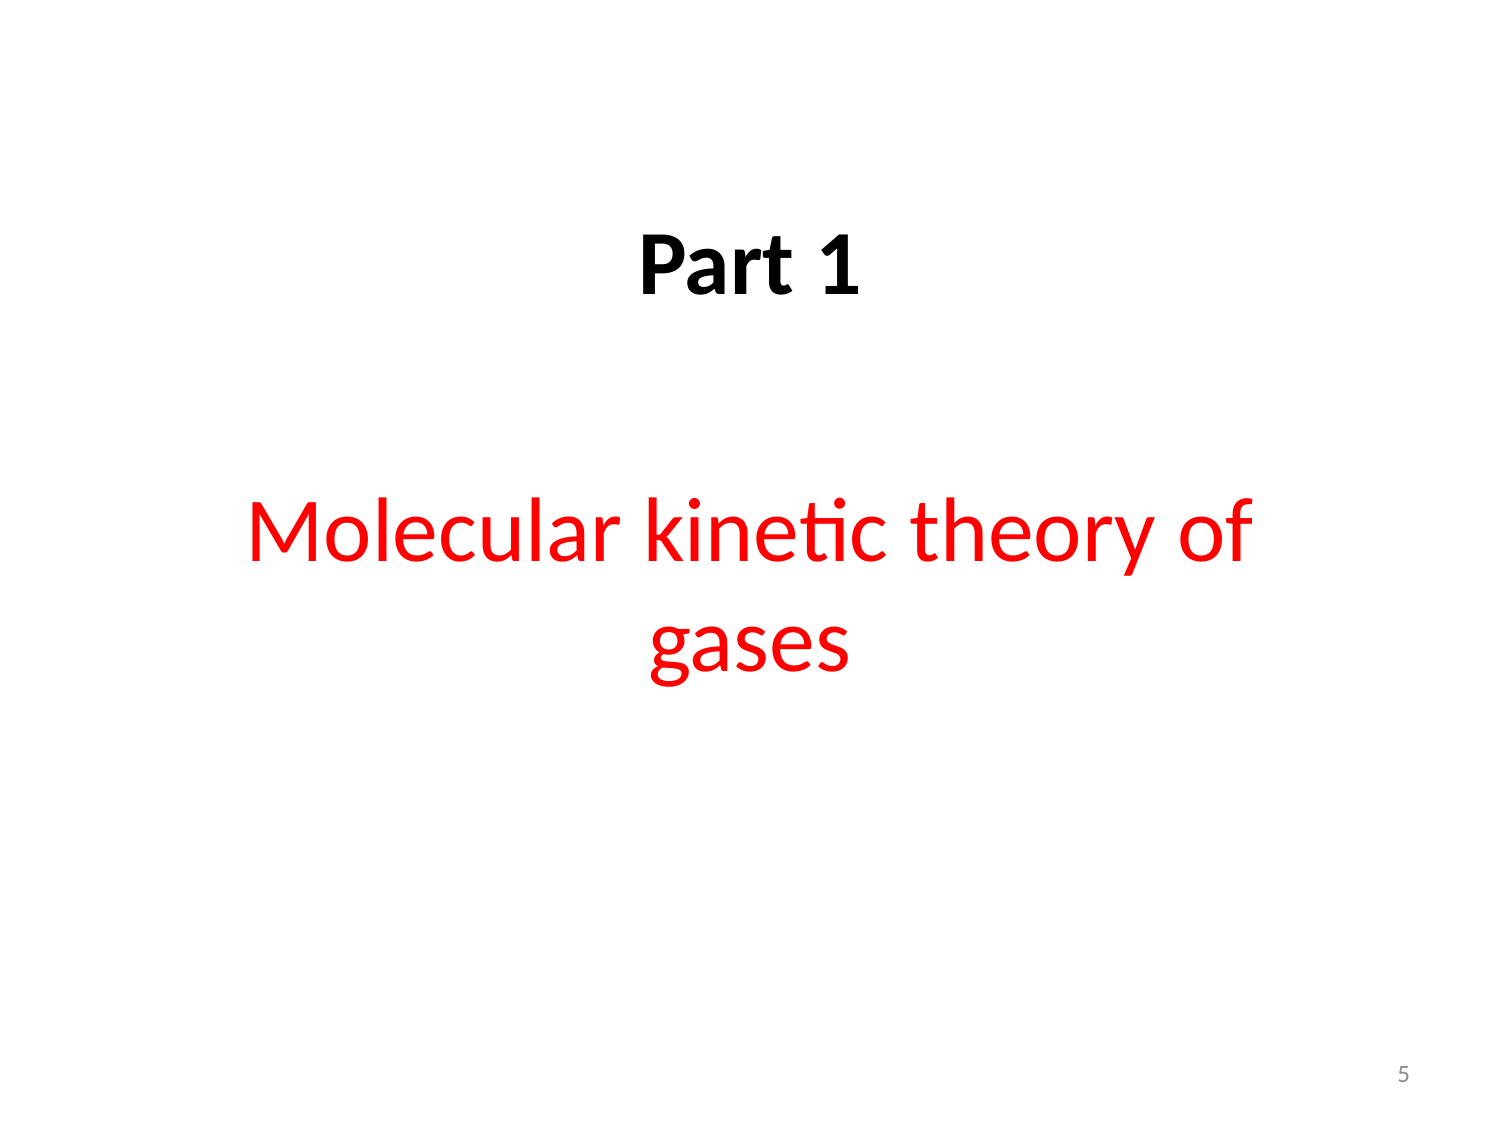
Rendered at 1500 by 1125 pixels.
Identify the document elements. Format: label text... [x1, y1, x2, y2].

slide_number 5 [1074, 1042, 1425, 1103]
title Part 1 [112, 137, 1388, 379]
subtitle Molecular kinetic theory of gases [225, 462, 1275, 750]
